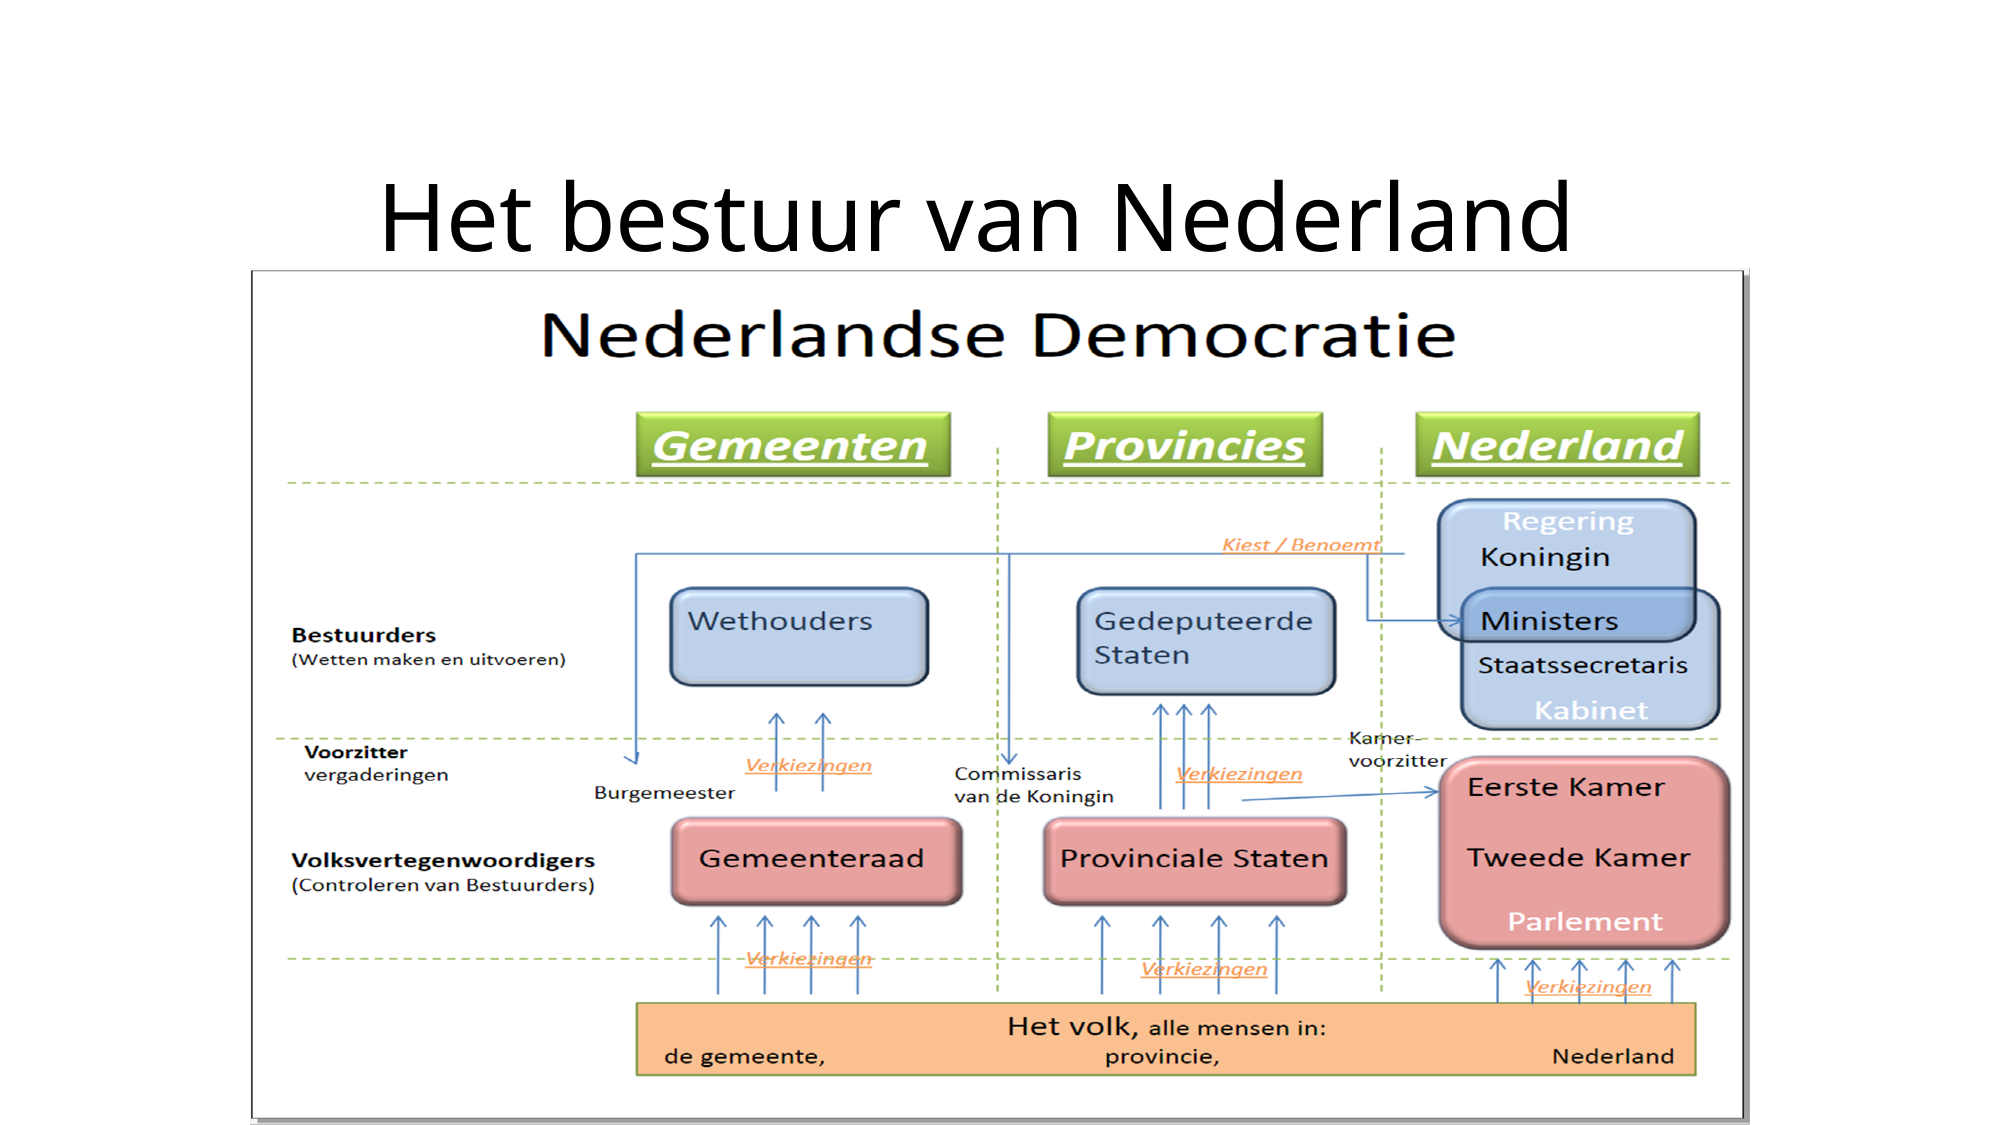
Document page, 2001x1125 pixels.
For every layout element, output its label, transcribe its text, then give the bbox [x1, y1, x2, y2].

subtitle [249, 267, 1750, 1125]
title Het bestuur van Nederland [362, 66, 1638, 267]
